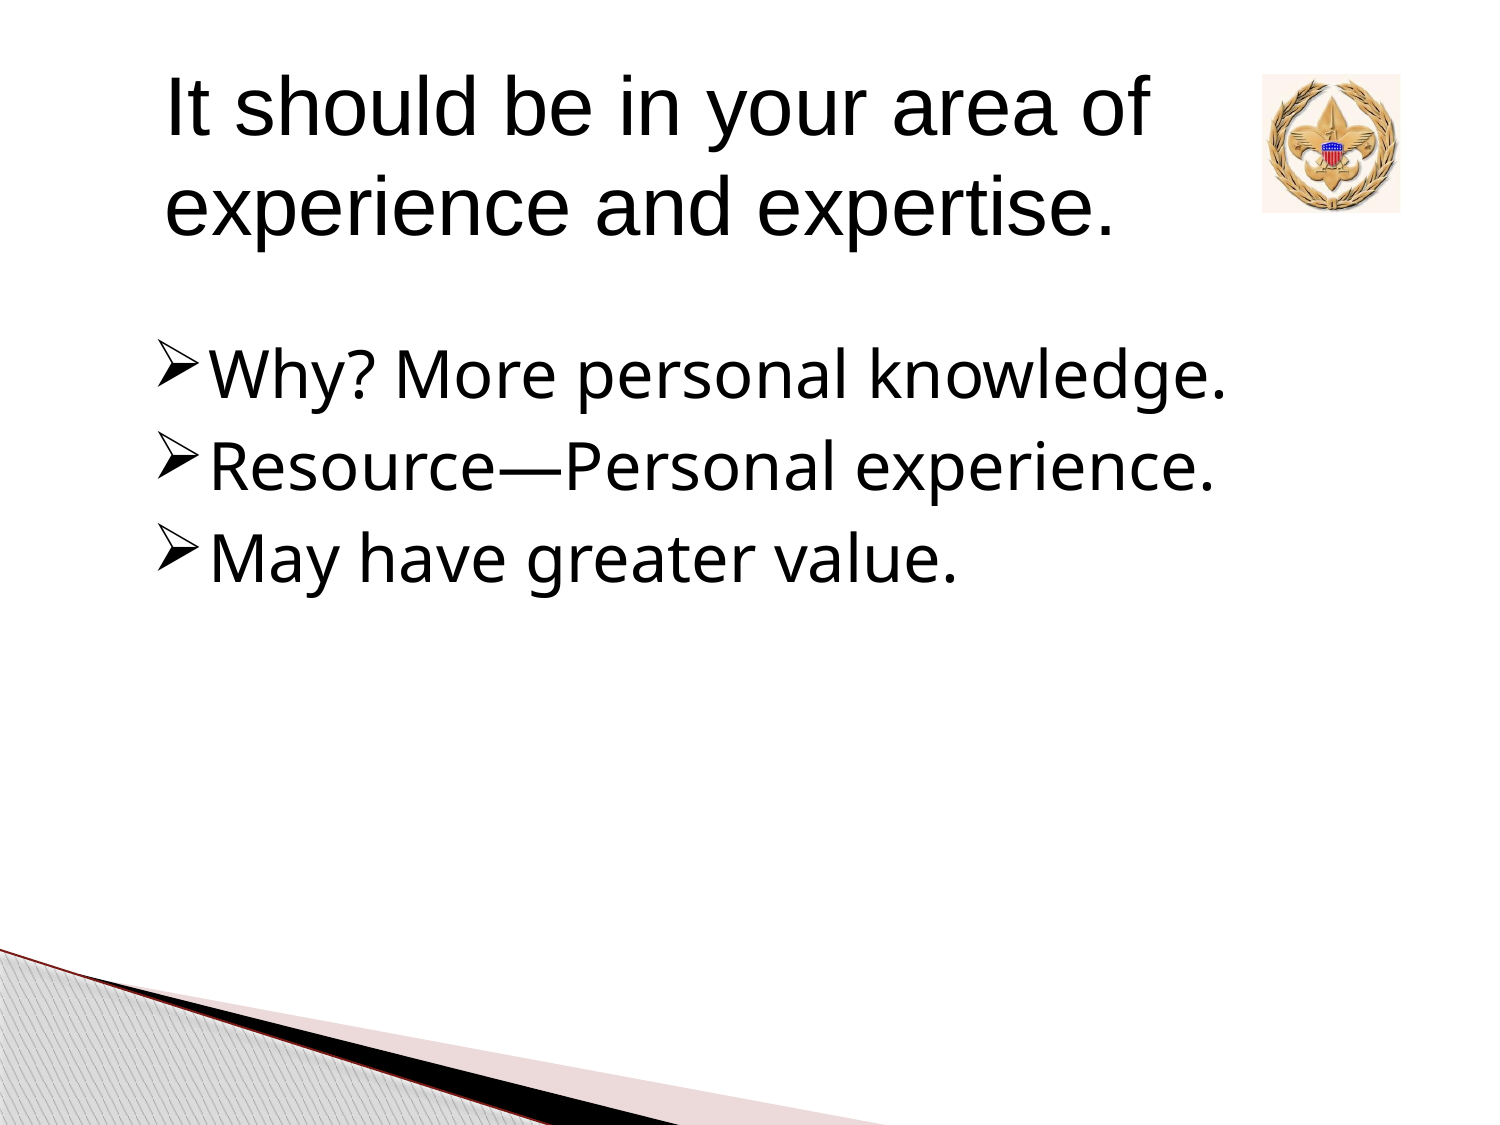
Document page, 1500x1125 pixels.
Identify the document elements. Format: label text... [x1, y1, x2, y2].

text_box Why? More personal knowledge. Resource—Personal experience. May have greater value. [137, 312, 1338, 695]
picture [1262, 74, 1402, 213]
text_box It should be in your area of experience and expertise. [150, 45, 1250, 249]
text_box [74, 249, 1425, 986]
